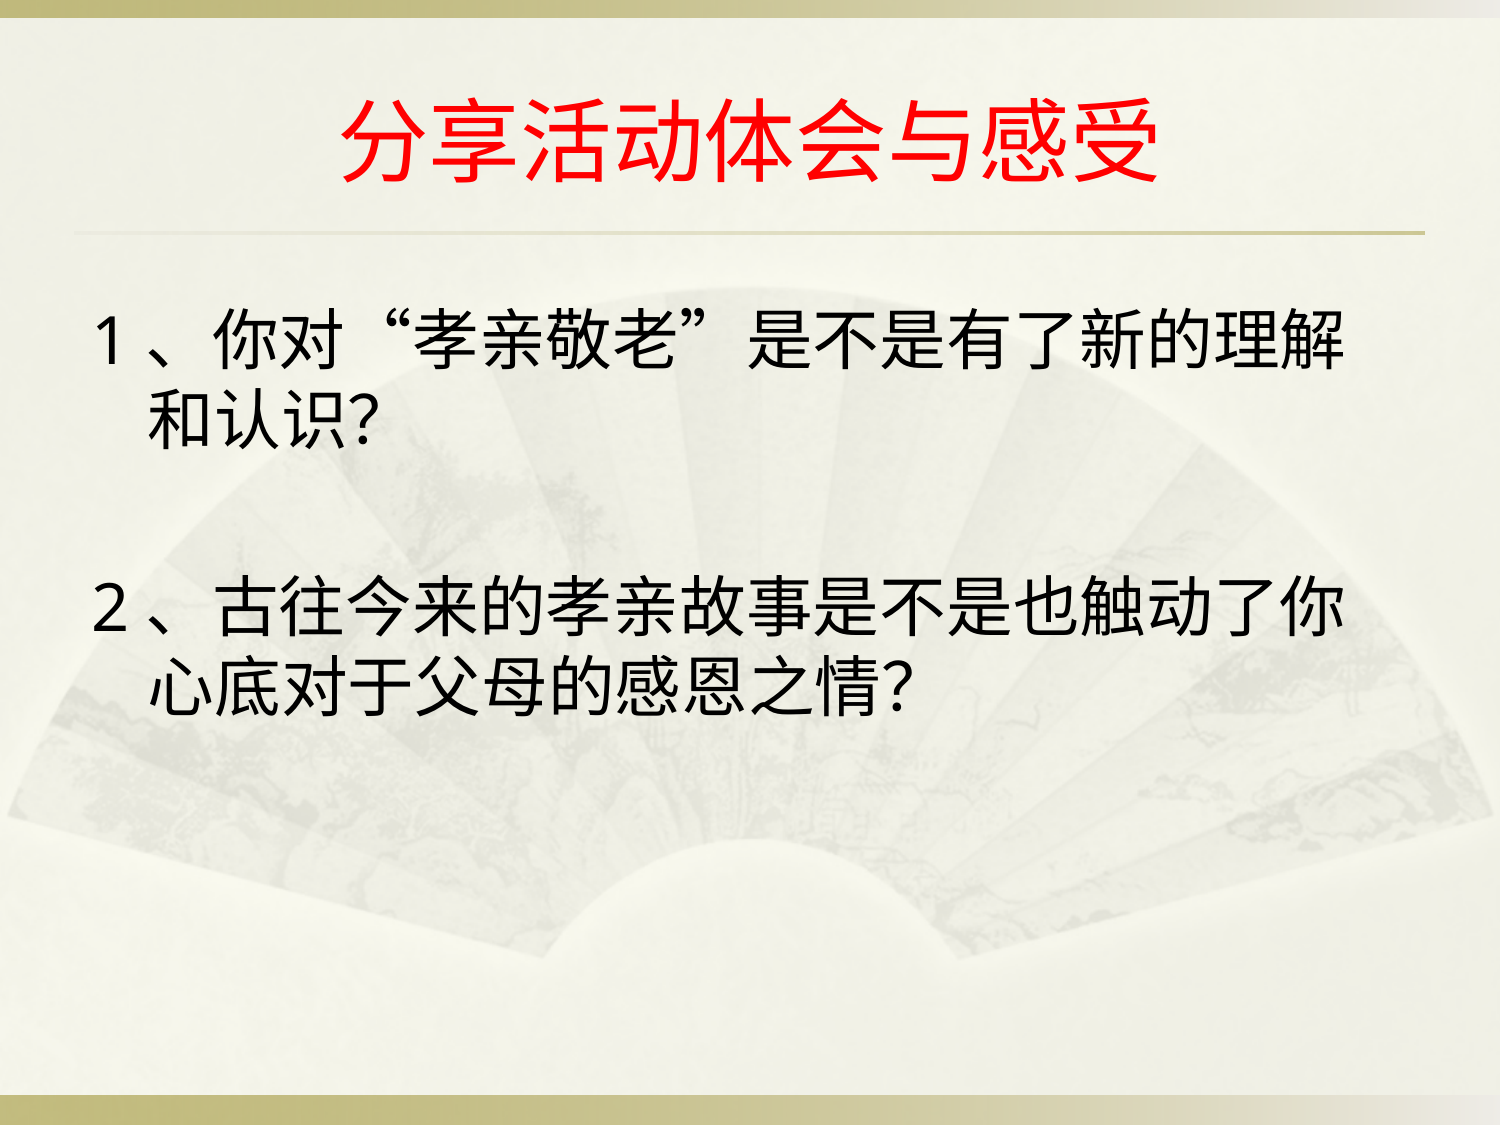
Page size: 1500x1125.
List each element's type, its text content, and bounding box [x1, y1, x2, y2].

list 1、你对“孝亲敬老”是不是有了新的理解和认识？ 2、古往今来的孝亲故事是不是也触动了你心底对于父母的感恩之情？ [76, 290, 1427, 1060]
title 分享活动体会与感受 [75, 45, 1425, 233]
